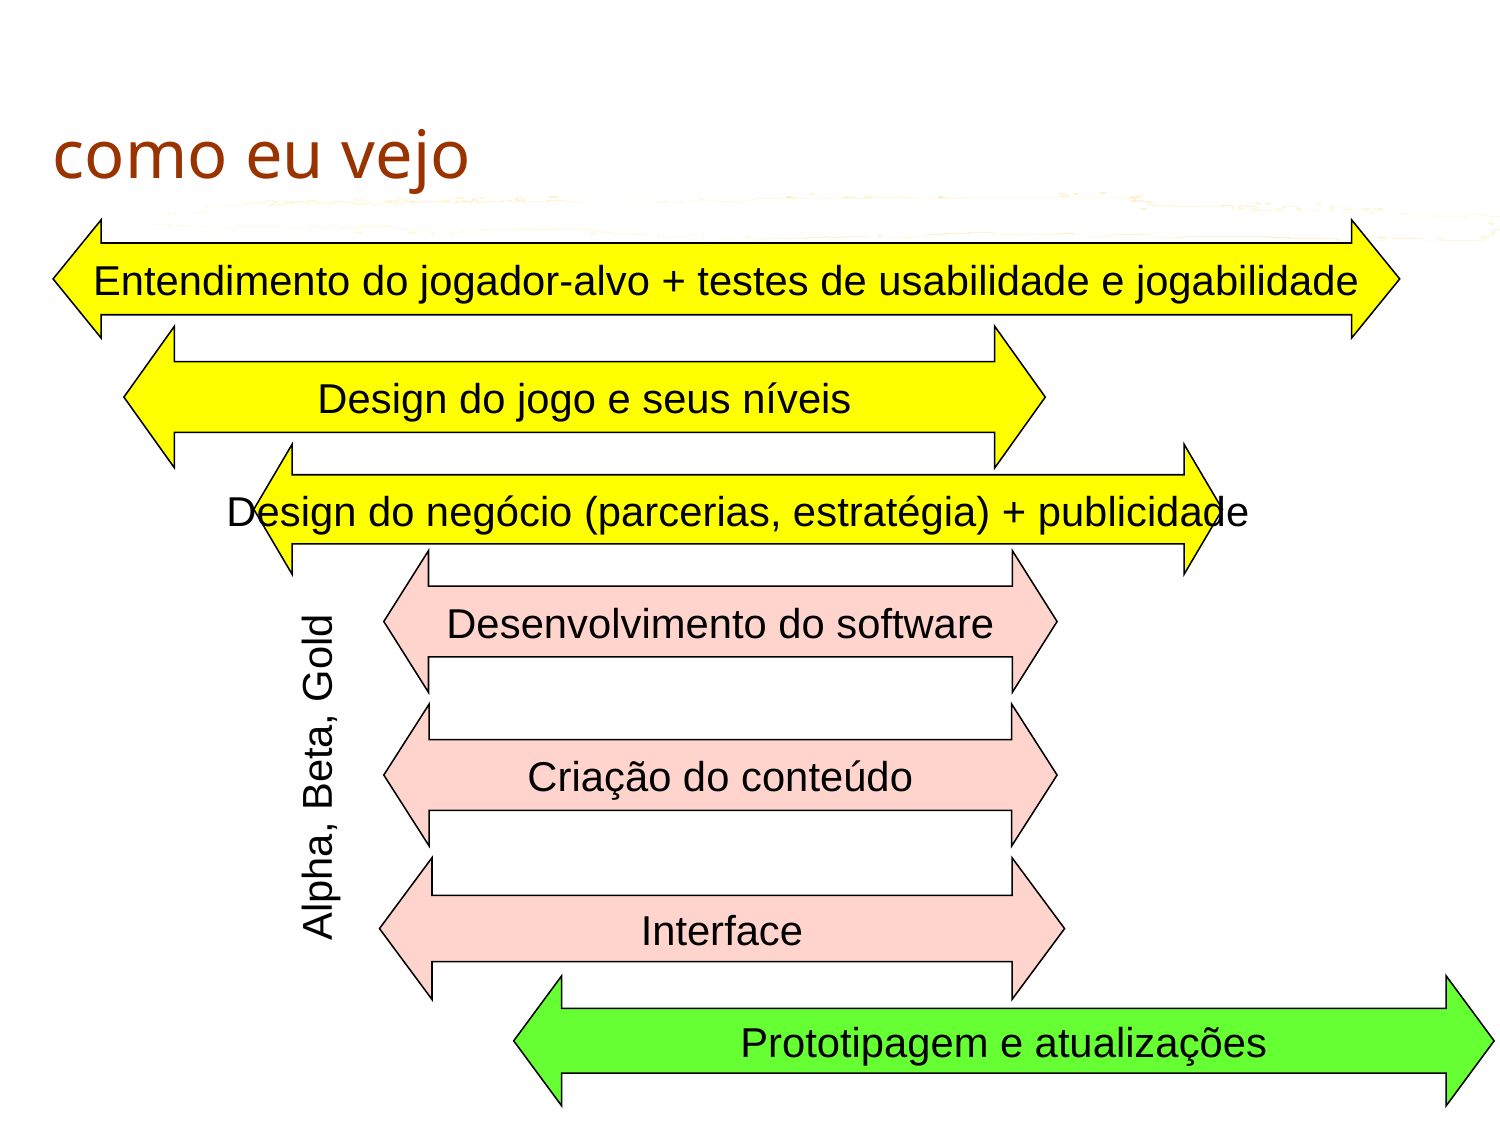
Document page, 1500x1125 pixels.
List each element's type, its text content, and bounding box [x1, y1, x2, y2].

title como eu vejo [37, 12, 1434, 201]
text_box Design do negócio (parcerias, estratégia) + publicidade [253, 444, 1223, 575]
text_box Criação do conteúdo [383, 704, 1058, 846]
text_box Entendimento do jogador-alvo + testes de usabilidade e jogabilidade [53, 219, 1400, 338]
text_box Interface [379, 857, 1065, 1000]
text_box Desenvolvimento do software [383, 550, 1058, 693]
text_box Alpha, Beta, Gold [282, 598, 348, 956]
text_box Prototipagem e atualizações [513, 975, 1495, 1106]
text_box Design do jogo e seus níveis [123, 326, 1046, 468]
